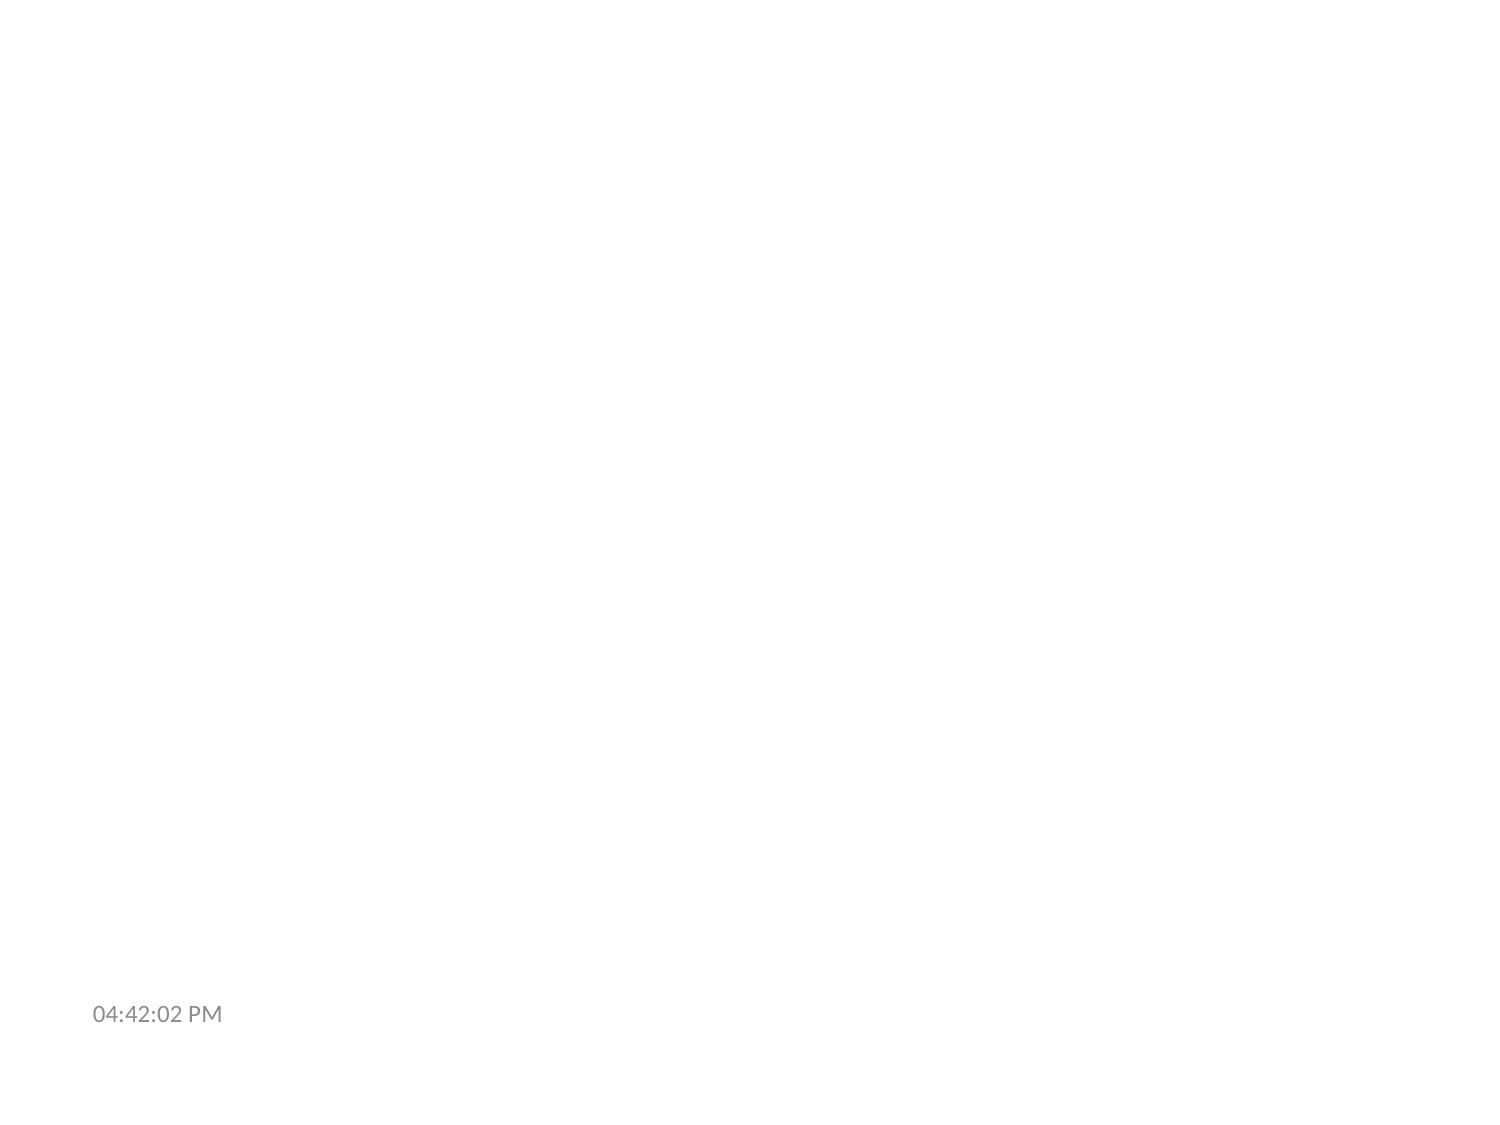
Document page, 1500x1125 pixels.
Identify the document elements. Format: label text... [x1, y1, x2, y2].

text_box 3:35:09 PM [77, 982, 428, 1043]
